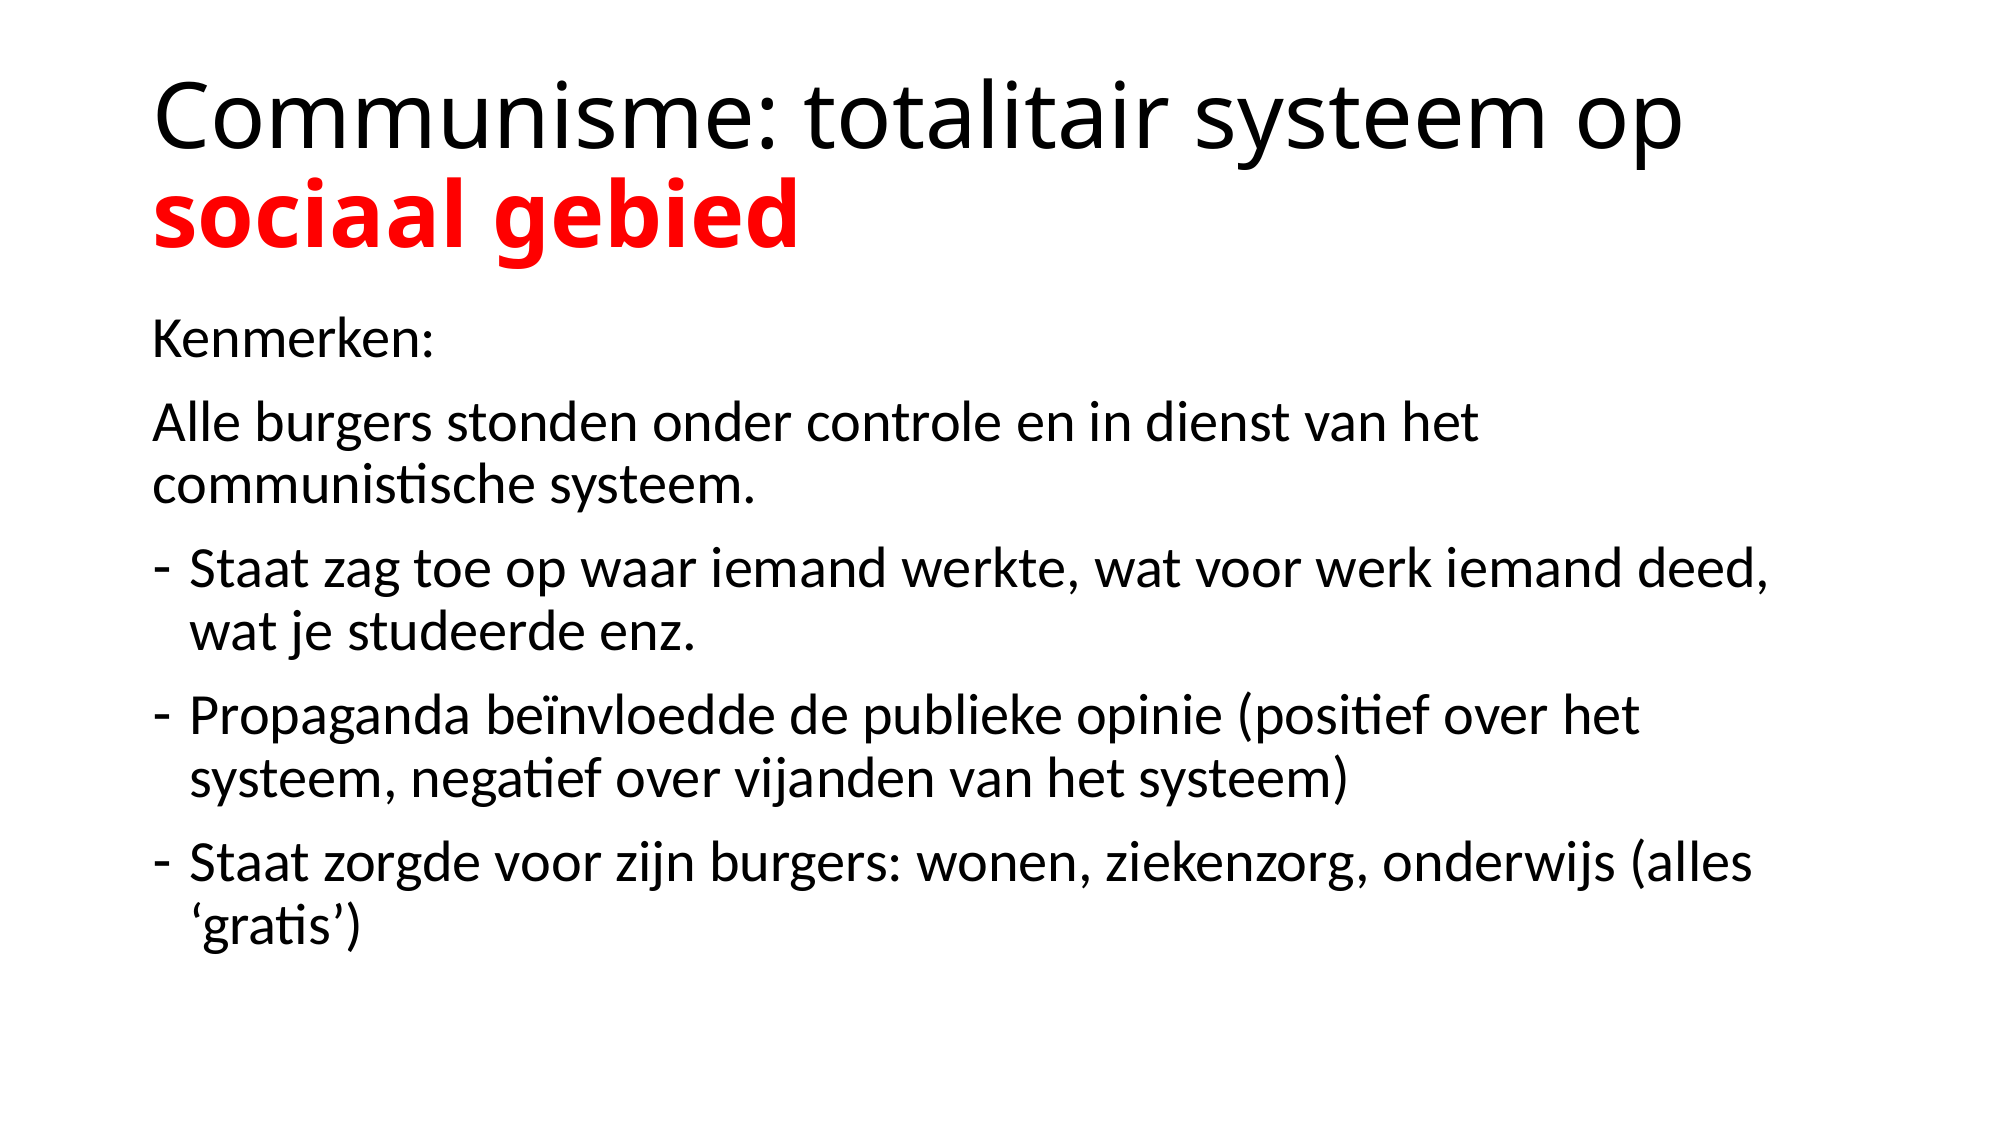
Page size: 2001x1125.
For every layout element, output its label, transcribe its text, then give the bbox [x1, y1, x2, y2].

title Communisme: totalitair systeem op sociaal gebied [137, 59, 1863, 278]
list Kenmerken: Alle burgers stonden onder controle en in dienst van het communistische systeem. Staat zag toe op waar iemand werkte, wat voor werk iemand deed, wat je studeerde enz. Propaganda beïnvloedde de publieke opinie (positief over het systeem, negatief over vijanden van het systeem) Staat zorgde voor zijn burgers: wonen, ziekenzorg, onderwijs (alles ‘gratis’) [137, 299, 1863, 1014]
